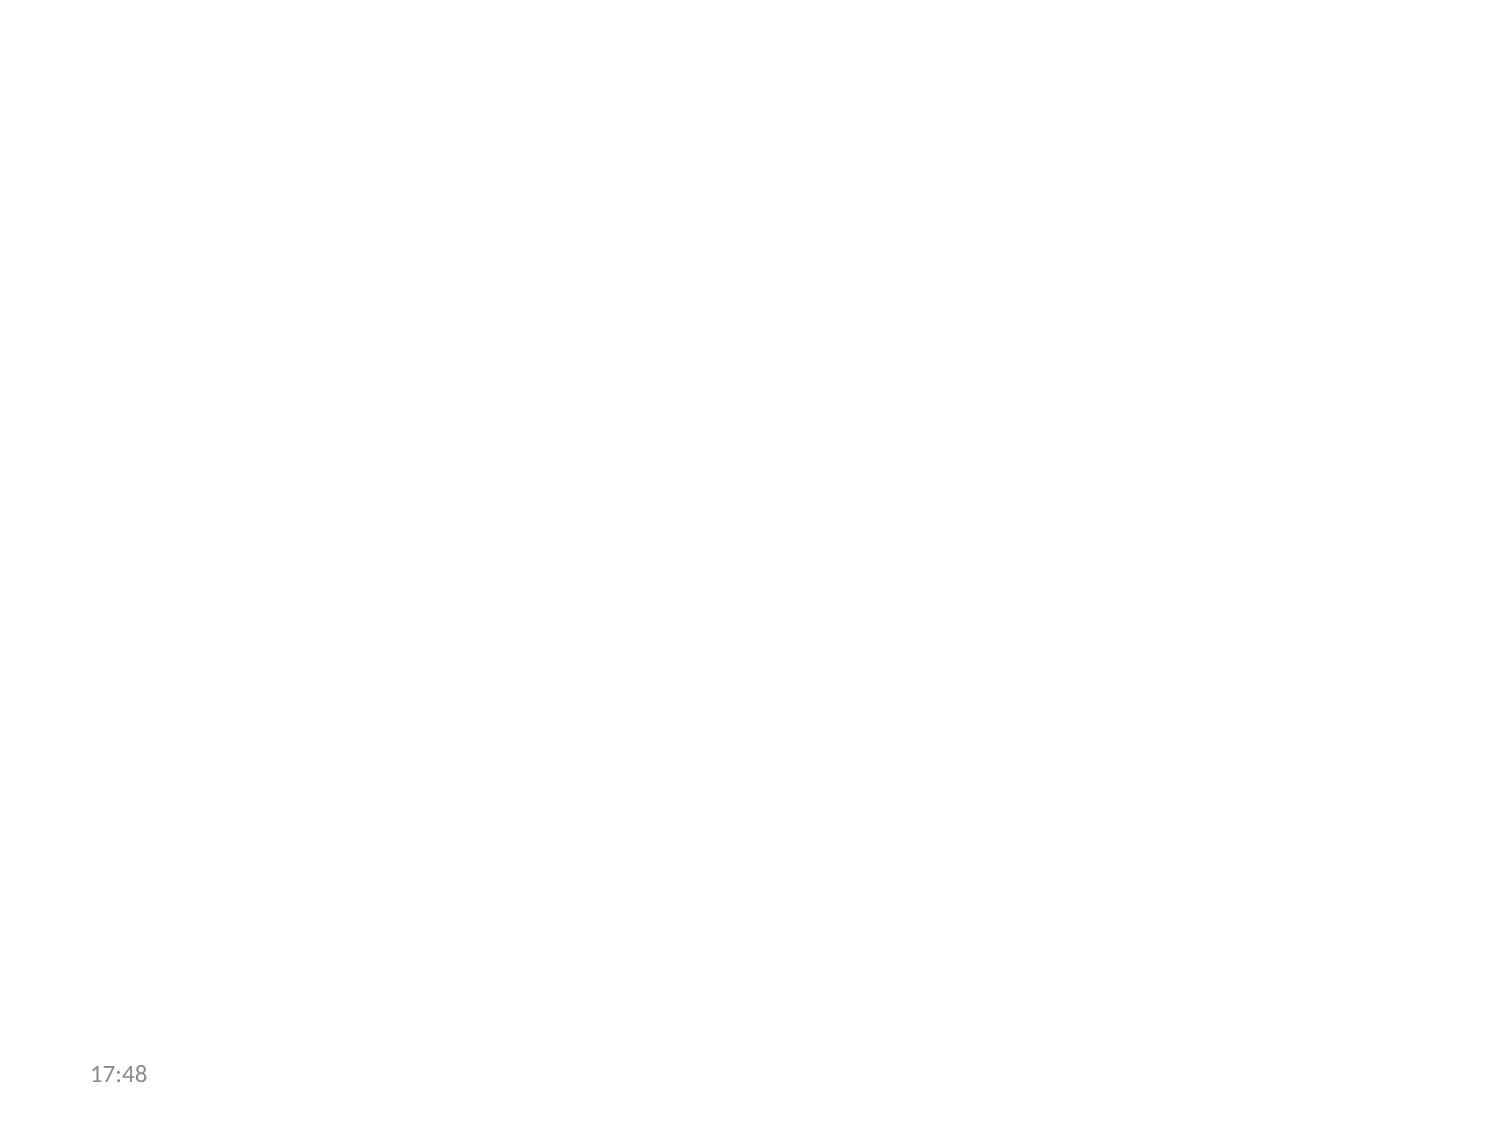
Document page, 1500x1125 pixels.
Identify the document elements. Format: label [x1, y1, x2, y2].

slide_number [75, 1042, 425, 1103]
